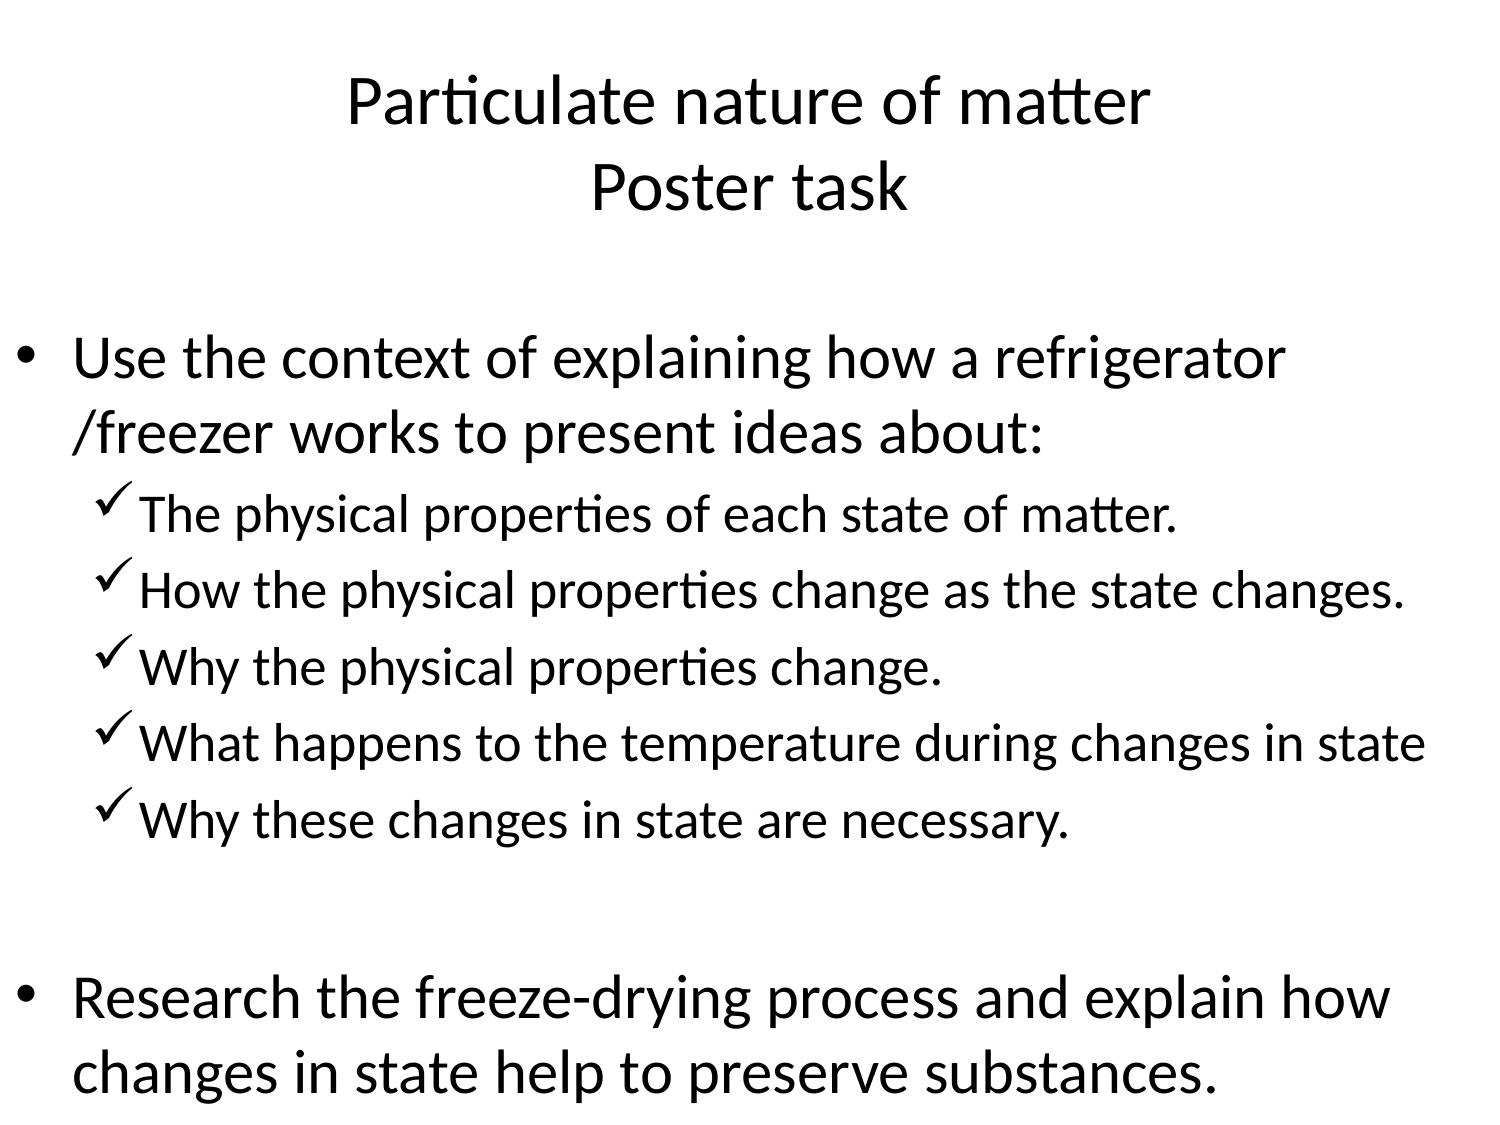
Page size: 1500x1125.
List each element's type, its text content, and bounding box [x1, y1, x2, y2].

list Use the context of explaining how a refrigerator /freezer works to present ideas about: The physical properties of each state of matter. How the physical properties change as the state changes. Why the physical properties change. What happens to the temperature during changes in state Why these changes in state are necessary. Research the freeze-drying process and explain how changes in state help to preserve substances. [0, 308, 1500, 1125]
title Particulate nature of matter Poster task [75, 45, 1425, 233]
